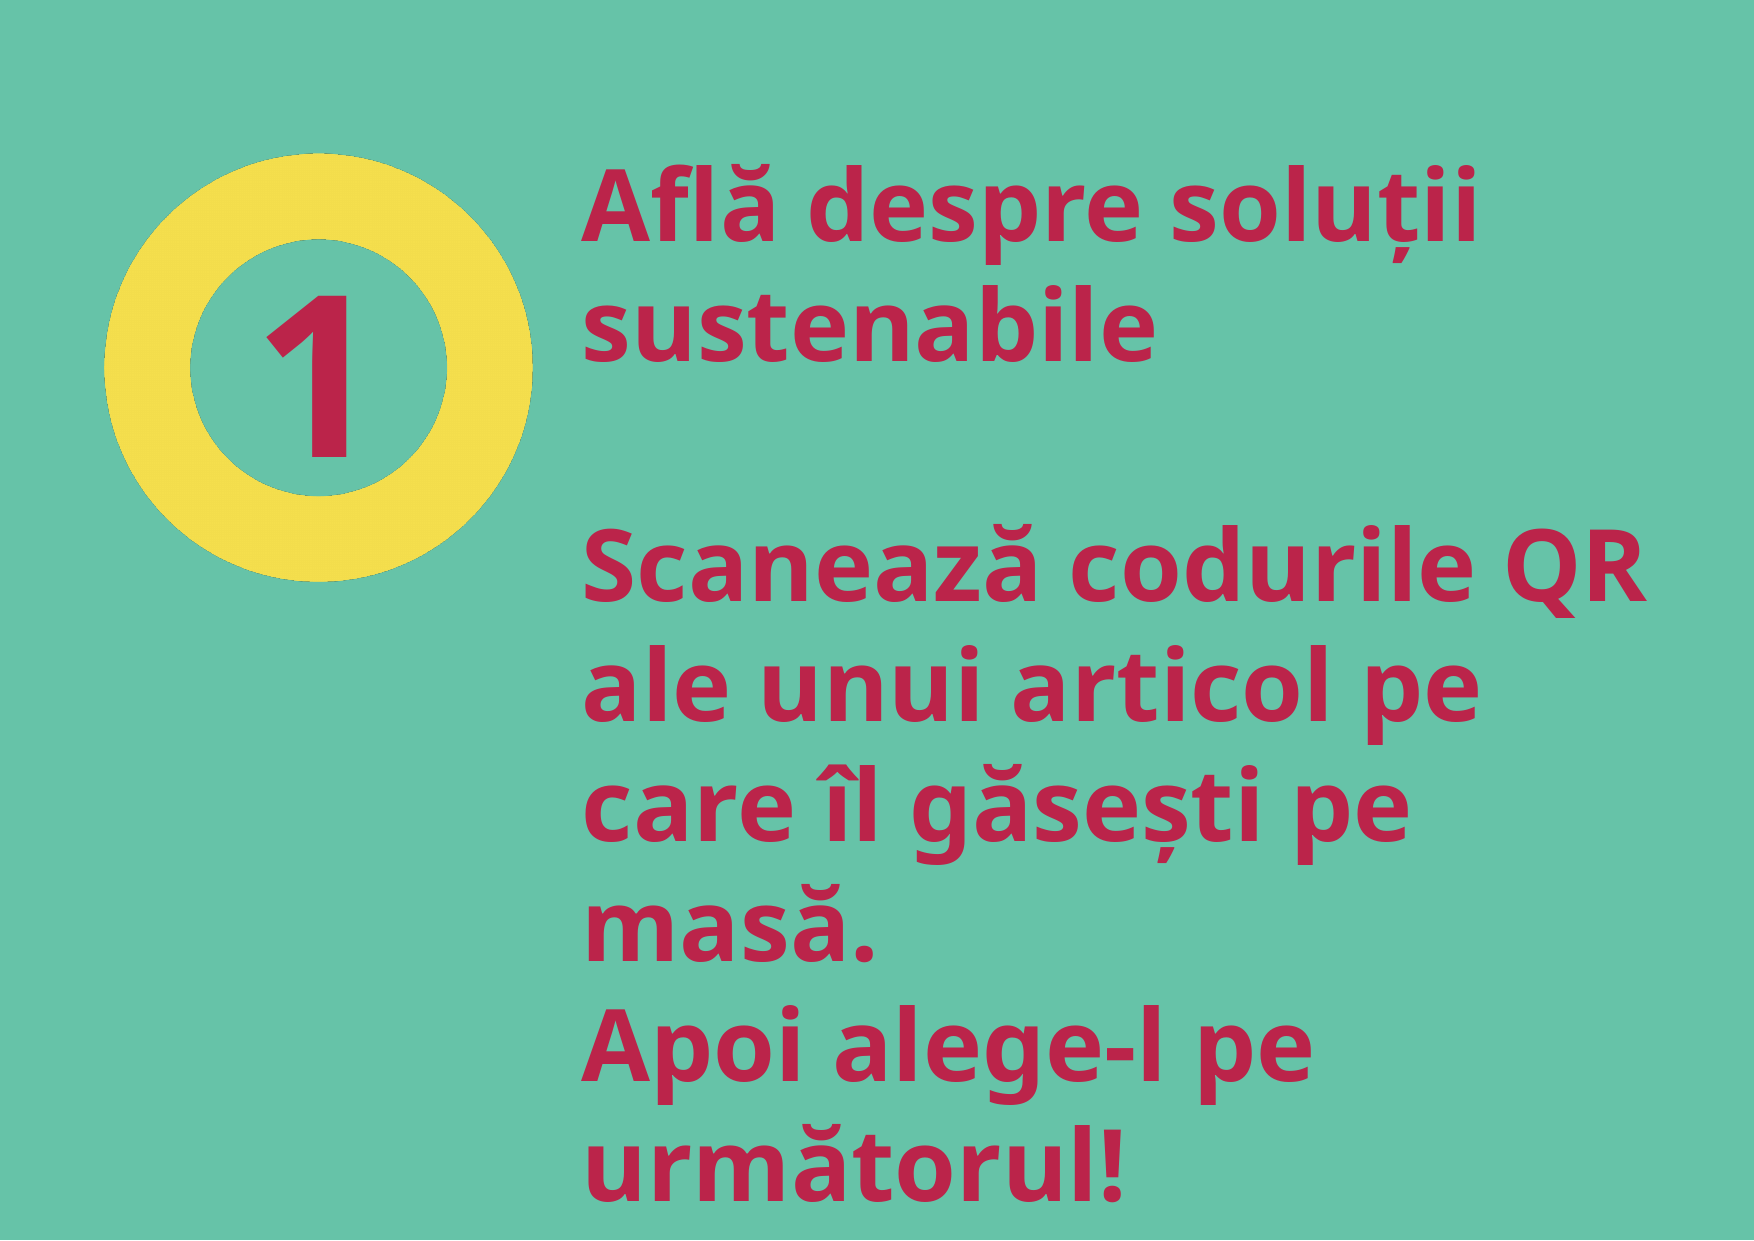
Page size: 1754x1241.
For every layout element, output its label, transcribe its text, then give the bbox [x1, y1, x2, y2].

picture [104, 153, 533, 582]
text_box Află despre soluții sustenabile Scanează codurile QR ale unui articol pe care îl găsești pe masă. Apoi alege-l pe următorul! [567, 134, 1667, 1229]
